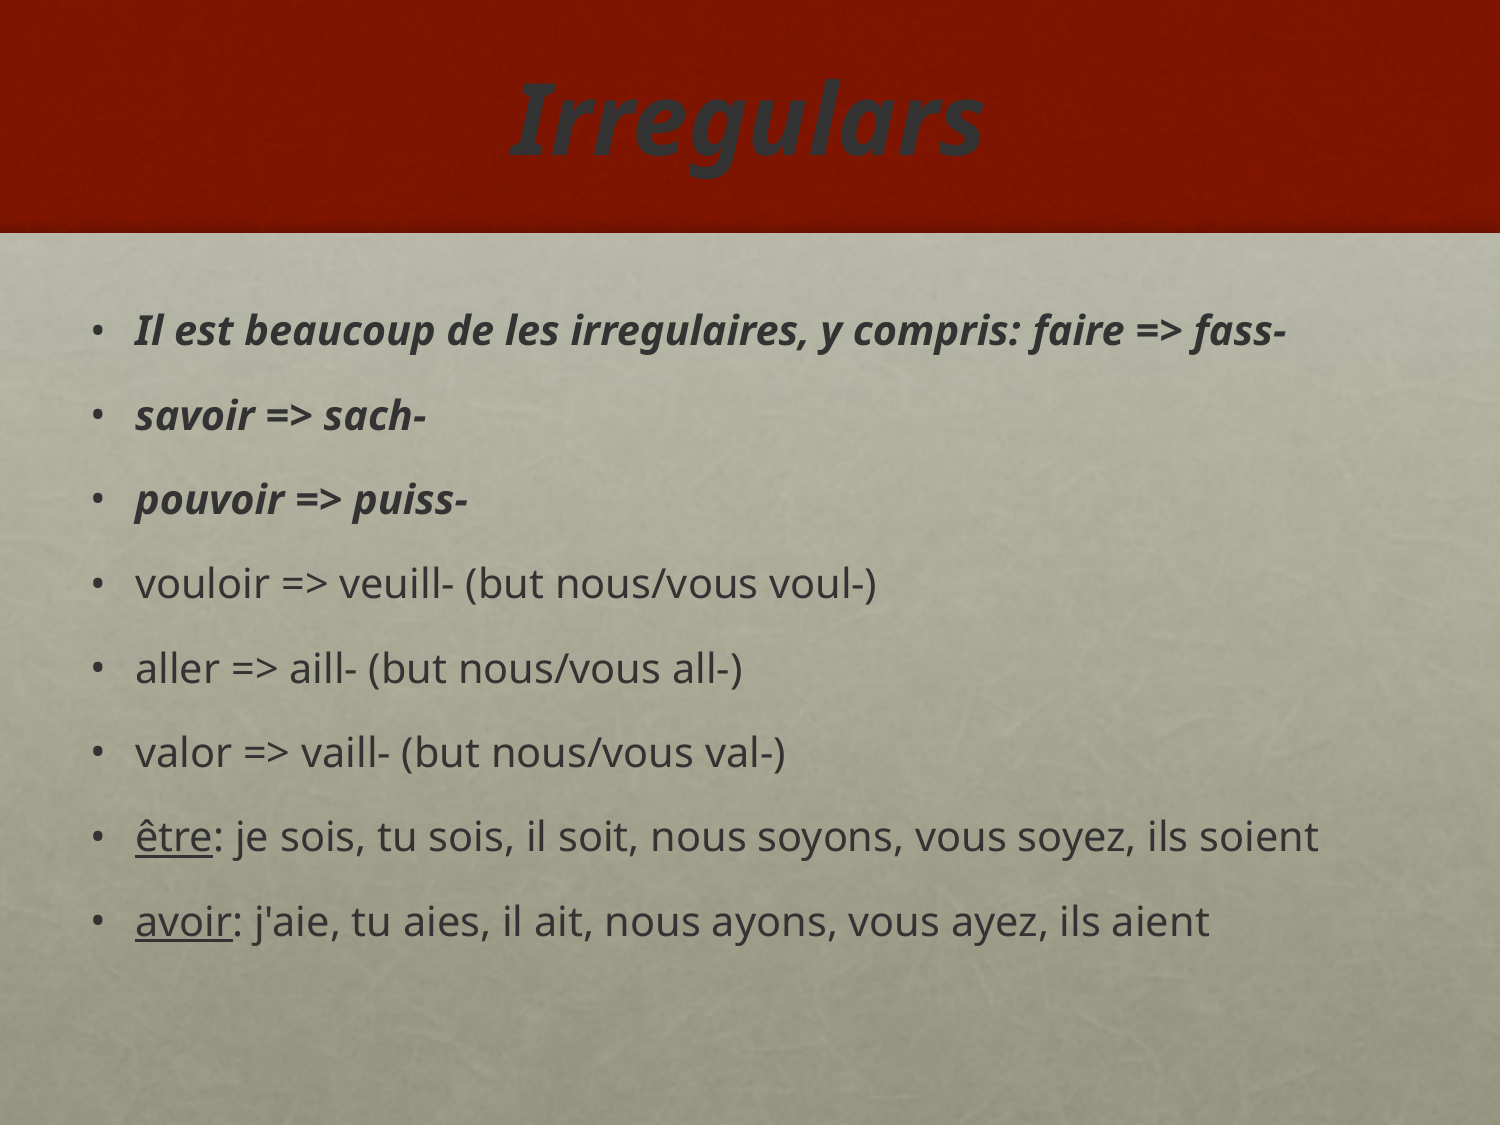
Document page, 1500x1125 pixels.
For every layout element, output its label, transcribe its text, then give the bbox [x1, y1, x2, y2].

title Irregulars [127, 10, 1372, 212]
list Il est beaucoup de les irregulaires, y compris: faire => fass- savoir => sach- pouvoir => puiss- vouloir => veuill- (but nous/vous voul-) aller => aill- (but nous/vous all-) valor => vaill- (but nous/vous val-) être: je sois, tu sois, il soit, nous soyons, vous soyez, ils soient avoir: j'aie, tu aies, il ait, nous ayons, vous ayez, ils aient [75, 212, 1425, 955]
picture [0, 214, 1500, 1125]
